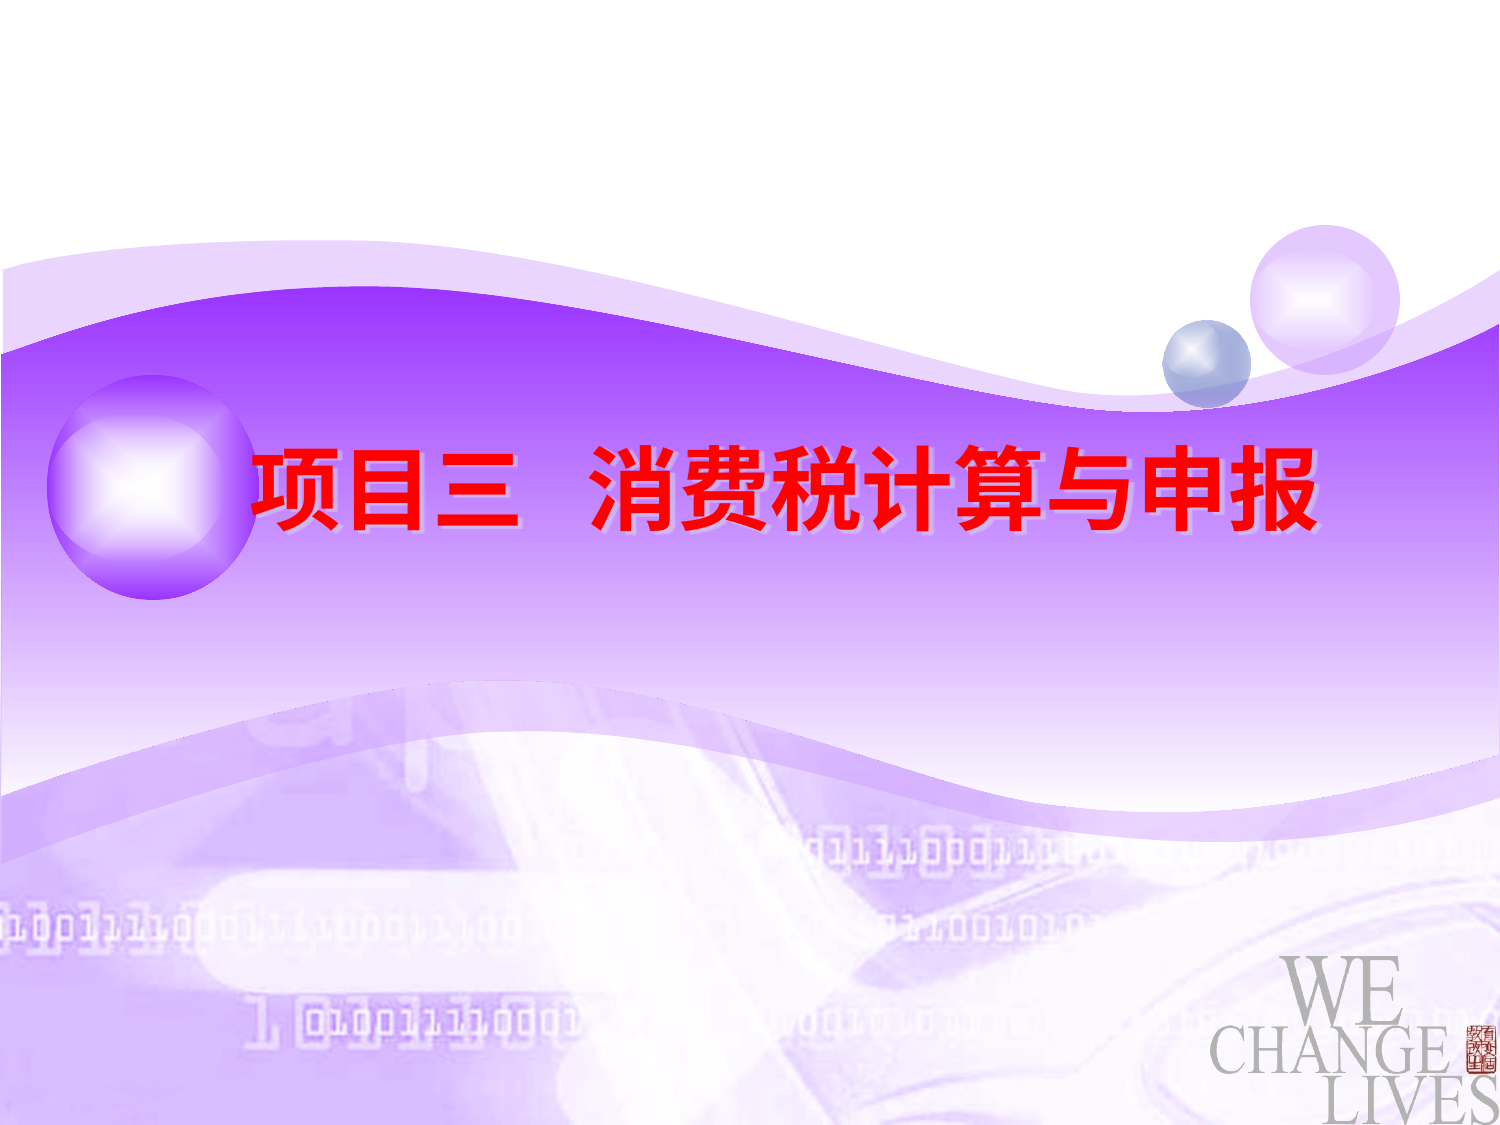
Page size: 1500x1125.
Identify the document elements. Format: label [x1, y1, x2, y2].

text_box [6, 286, 796, 353]
text_box [1162, 319, 1251, 408]
text_box [2, 240, 912, 353]
text_box [1249, 224, 1401, 376]
text_box [46, 374, 260, 601]
text_box [1436, 323, 1500, 354]
text_box [1404, 269, 1500, 353]
picture [0, 354, 1500, 1125]
